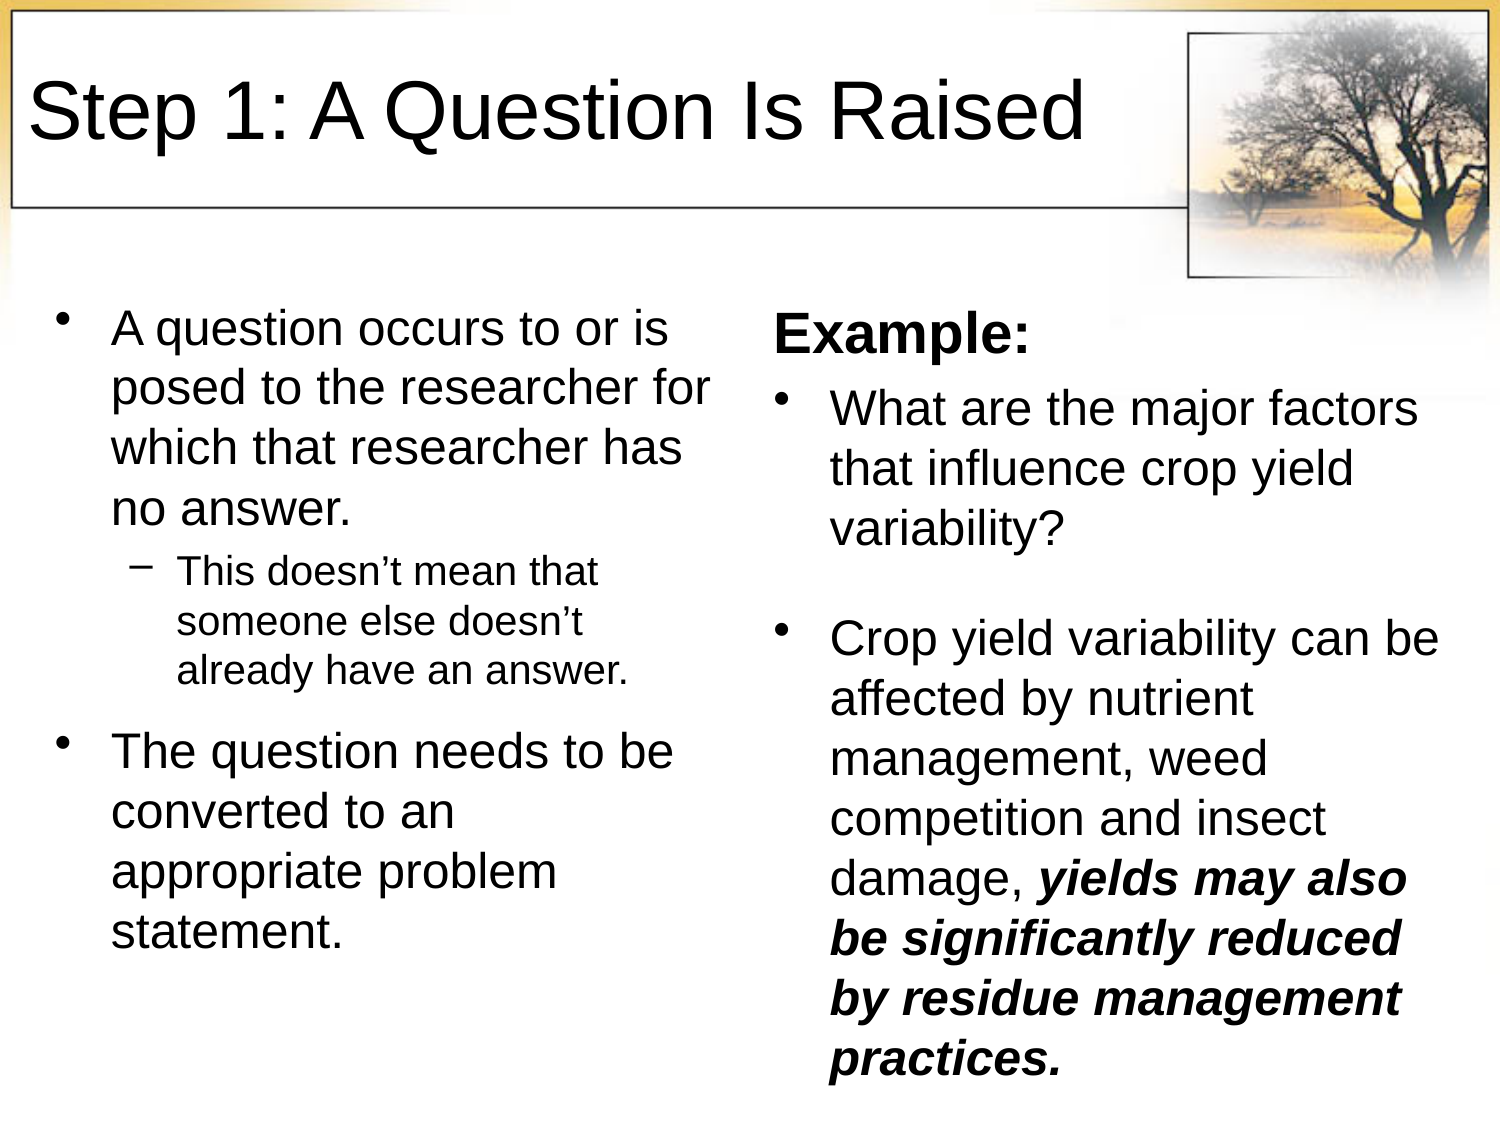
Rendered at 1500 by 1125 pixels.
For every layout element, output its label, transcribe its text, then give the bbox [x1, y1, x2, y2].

list A question occurs to or is posed to the researcher for which that researcher has no answer. This doesn’t mean that someone else doesn’t already have an answer. The question needs to be converted to an appropriate problem statement. [39, 287, 734, 1001]
list Example: What are the major factors that influence crop yield variability? Crop yield variability can be affected by nutrient management, weed competition and insect damage, yields may also be significantly reduced by residue management practices. [758, 287, 1474, 1001]
title Step 1: A Question Is Raised [12, 12, 1188, 201]
picture [0, 0, 1500, 1125]
